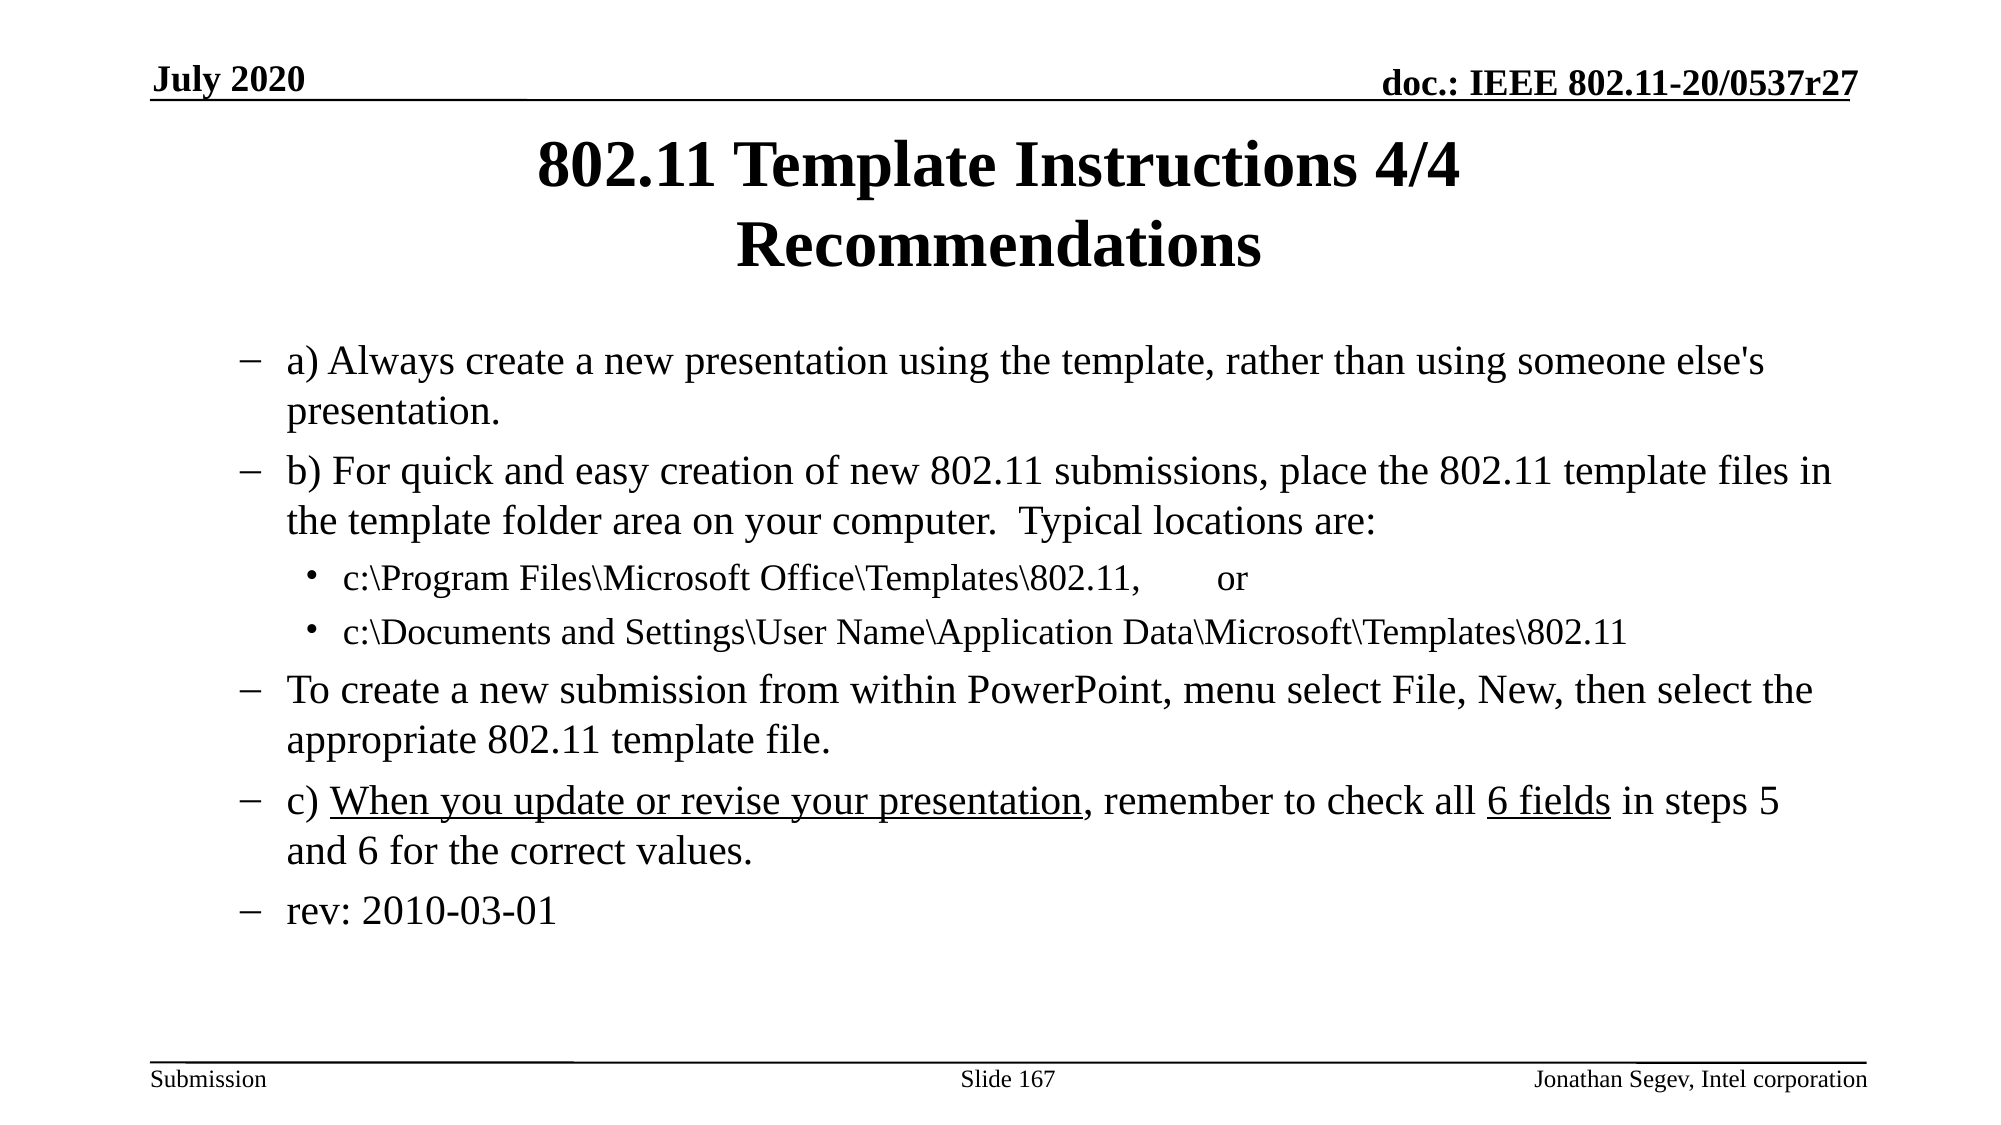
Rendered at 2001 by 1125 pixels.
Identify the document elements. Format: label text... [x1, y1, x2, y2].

list a) Always create a new presentation using the template, rather than using someone else's presentation. b) For quick and easy creation of new 802.11 submissions, place the 802.11 template files in the template folder area on your computer. Typical locations are: c:\Program Files\Microsoft Office\Templates\802.11, or c:\Documents and Settings\User Name\Application Data\Microsoft\Templates\802.11 To create a new submission from within PowerPoint, menu select File, New, then select the appropriate 802.11 template file. c) When you update or revise your presentation, remember to check all 6 fields in steps 5 and 6 for the correct values. rev: 2010-03-01 [149, 324, 1850, 1000]
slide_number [152, 54, 563, 100]
footer Jonathan Segev, Intel corporation [1171, 1061, 1869, 1093]
title 802.11 Template Instructions 4/4 Recommendations [149, 112, 1850, 288]
slide_number Slide 167 [950, 1061, 1067, 1123]
